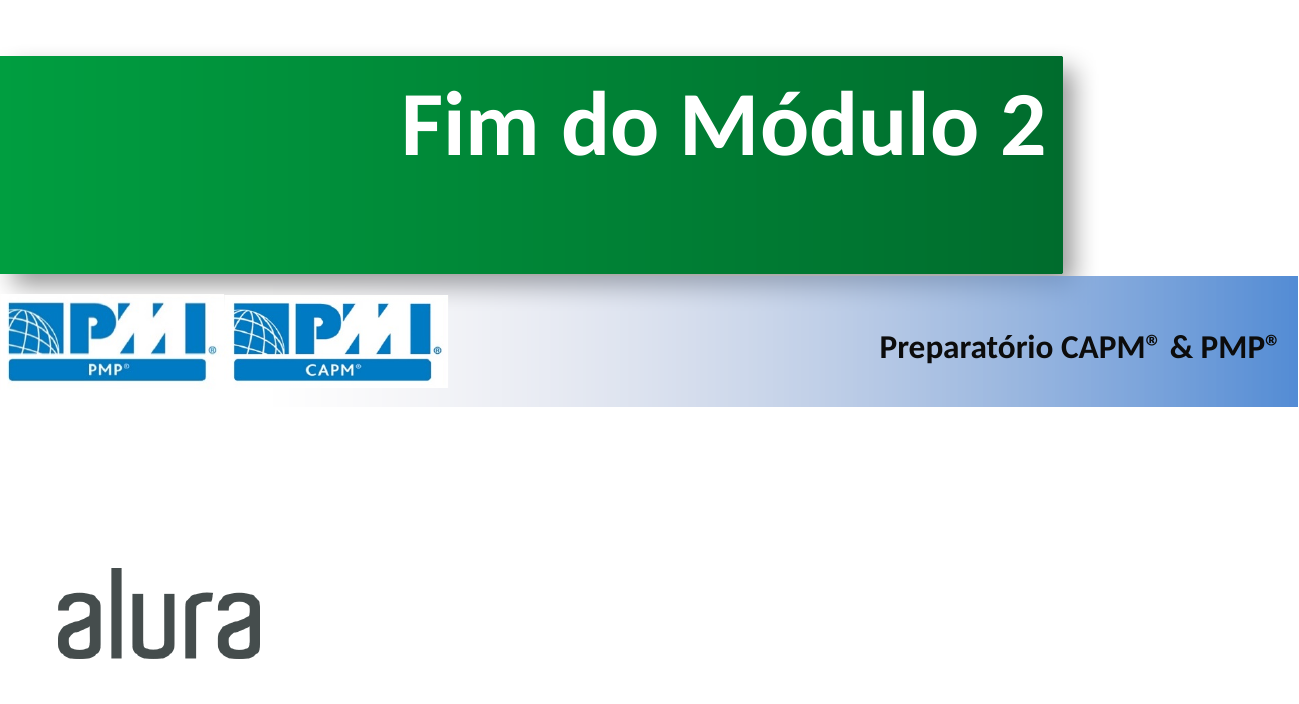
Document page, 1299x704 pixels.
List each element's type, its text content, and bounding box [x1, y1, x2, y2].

text_box [270, 374, 1298, 407]
picture [58, 568, 260, 660]
text_box Fim do Módulo 2 [0, 56, 1063, 274]
text_box Preparatório CAPM® & PMP® [452, 317, 1298, 374]
text_box [270, 276, 1298, 317]
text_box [0, 294, 449, 390]
